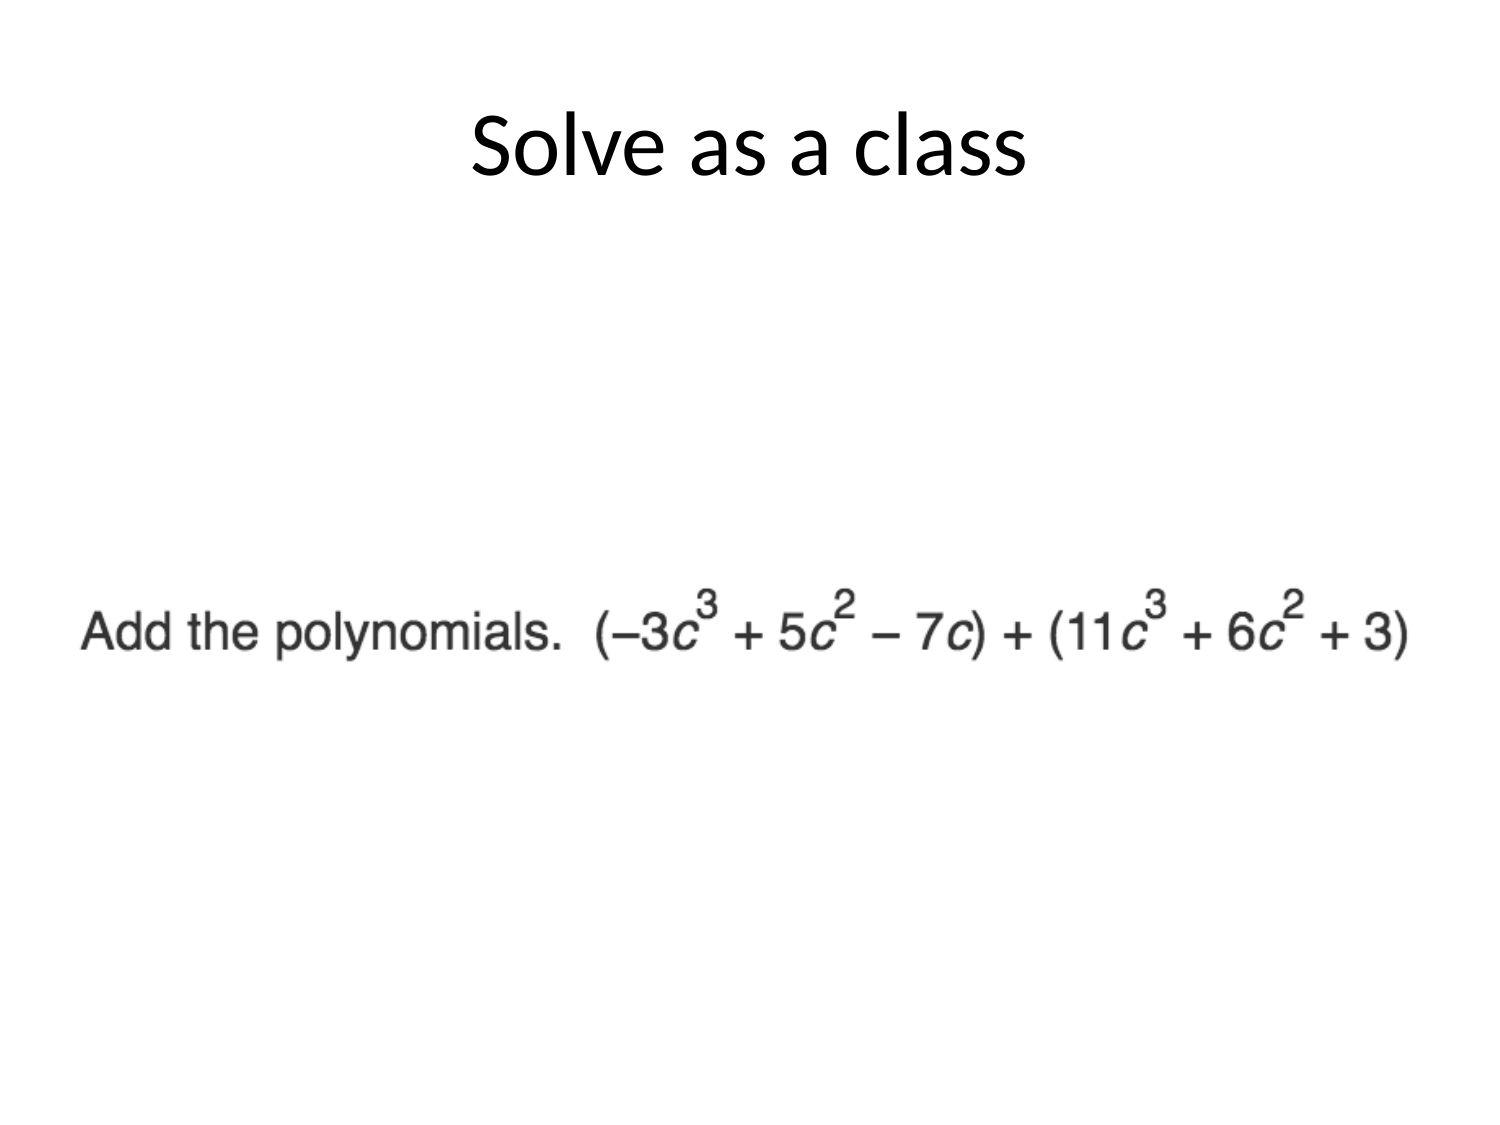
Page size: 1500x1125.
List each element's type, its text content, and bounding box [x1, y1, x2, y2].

title Solve as a class [75, 45, 1425, 233]
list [74, 262, 1426, 1006]
